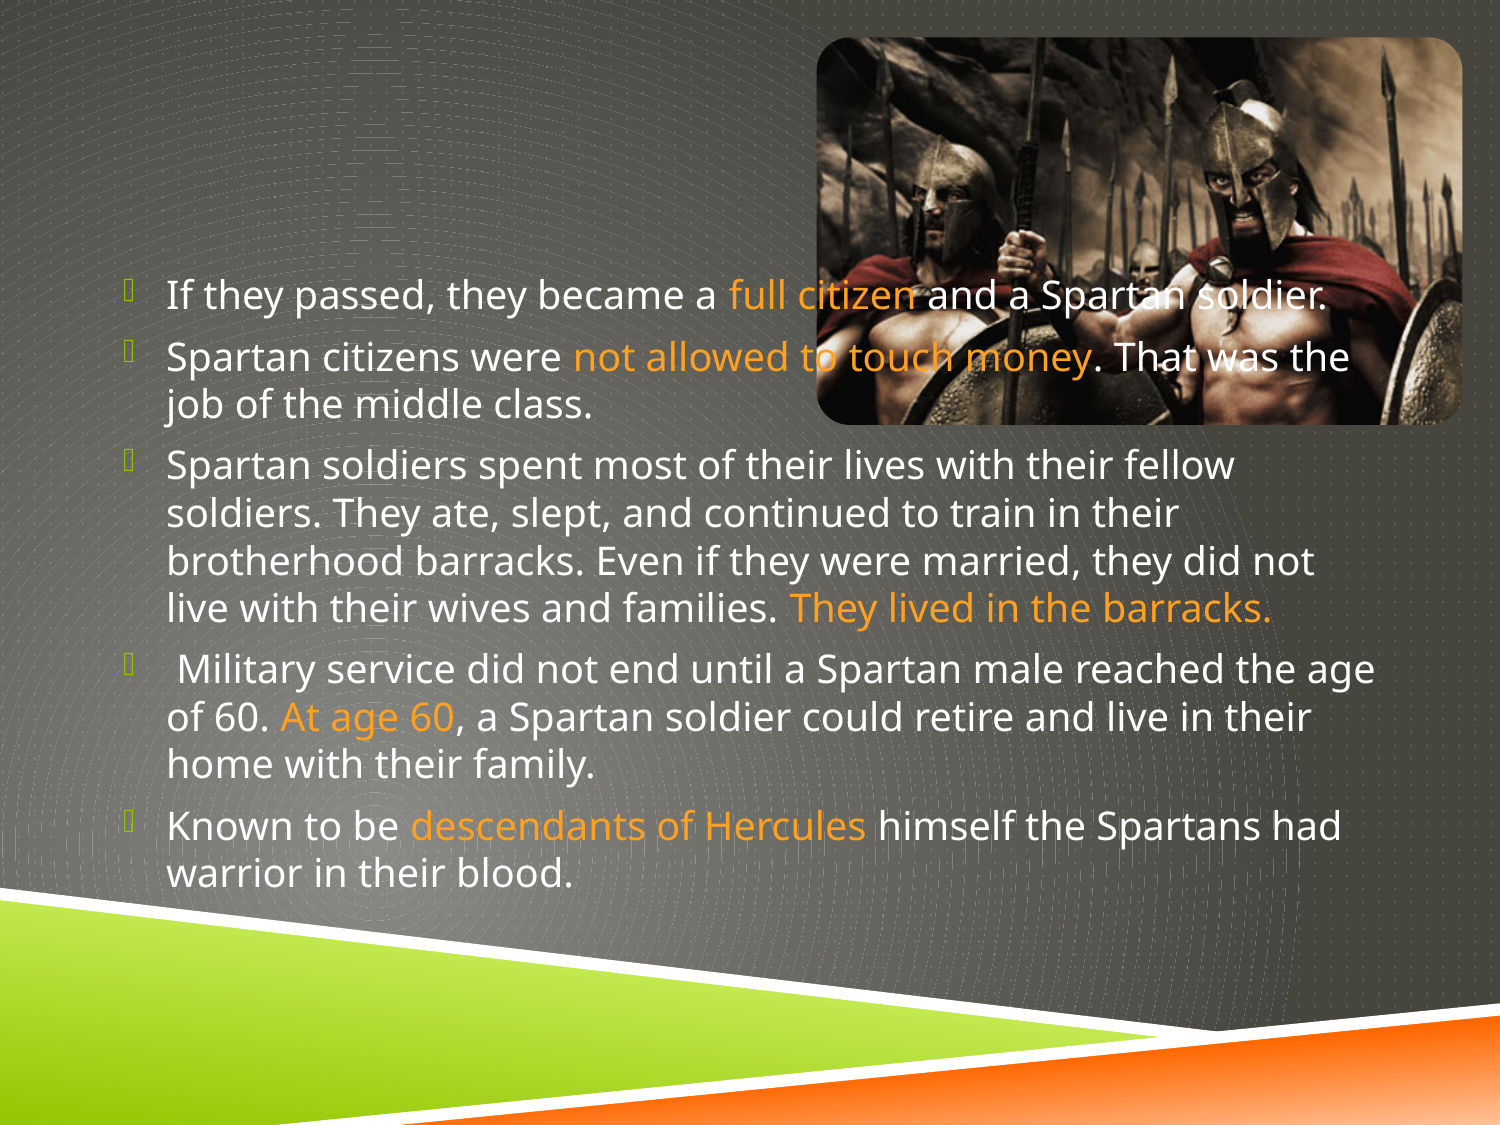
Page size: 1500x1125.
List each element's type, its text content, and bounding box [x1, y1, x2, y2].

list If they passed, they became a full citizen and a Spartan soldier. Spartan citizens were not allowed to touch money. That was the job of the middle class. Spartan soldiers spent most of their lives with their fellow soldiers. They ate, slept, and continued to train in their brotherhood barracks. Even if they were married, they did not live with their wives and families. They lived in the barracks. Military service did not end until a Spartan male reached the age of 60. At age 60, a Spartan soldier could retire and live in their home with their family. Known to be descendants of Hercules himself the Spartans had warrior in their blood. [112, 262, 1388, 913]
picture [816, 37, 1463, 426]
